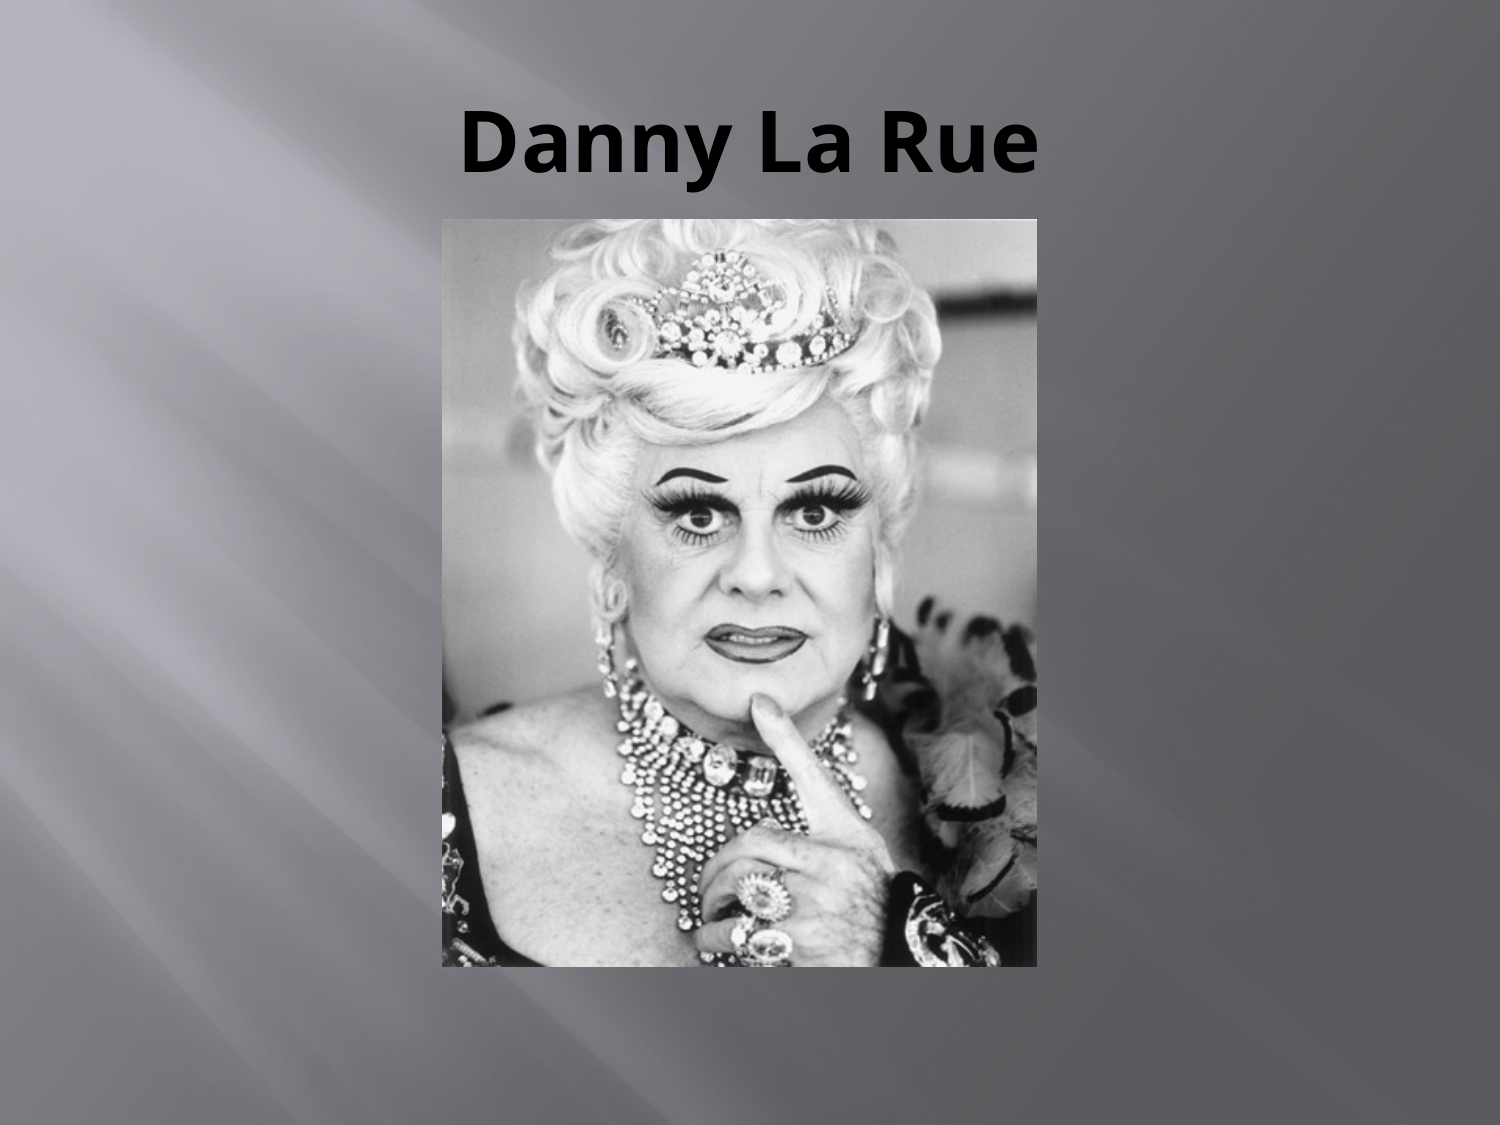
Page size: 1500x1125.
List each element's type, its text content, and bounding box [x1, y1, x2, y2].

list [442, 219, 1037, 967]
title Danny La Rue [75, 45, 1425, 233]
